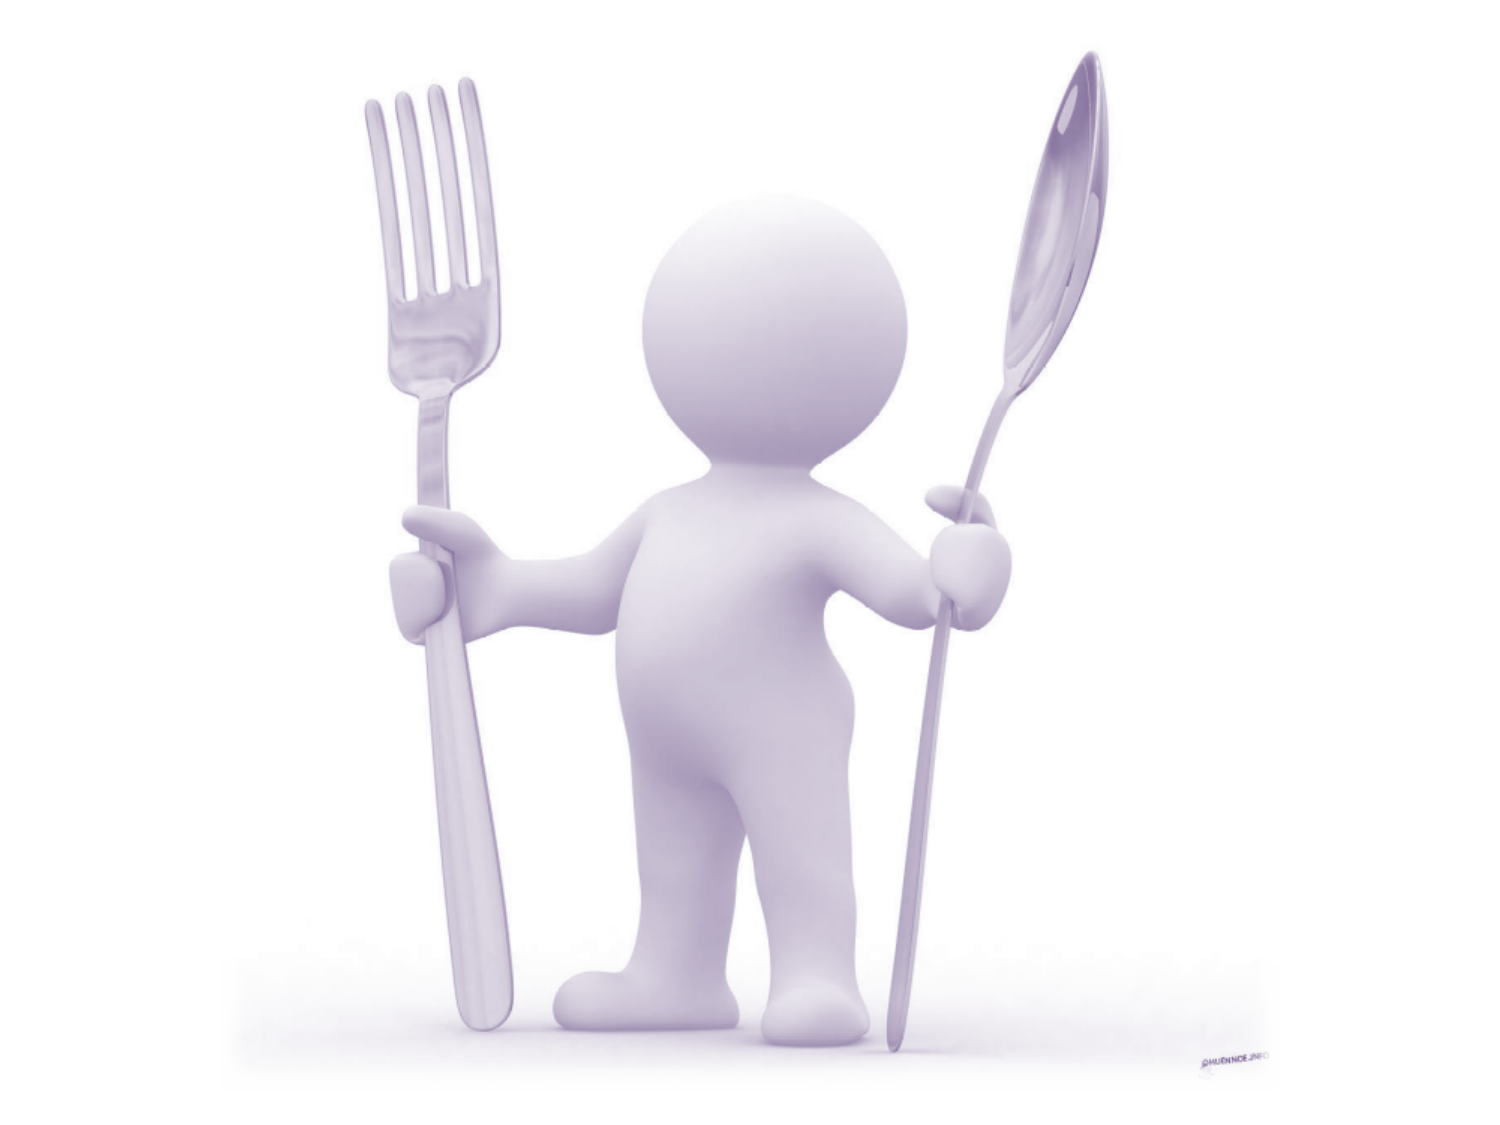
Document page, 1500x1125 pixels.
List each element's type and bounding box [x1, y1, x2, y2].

picture [220, 32, 1280, 1093]
